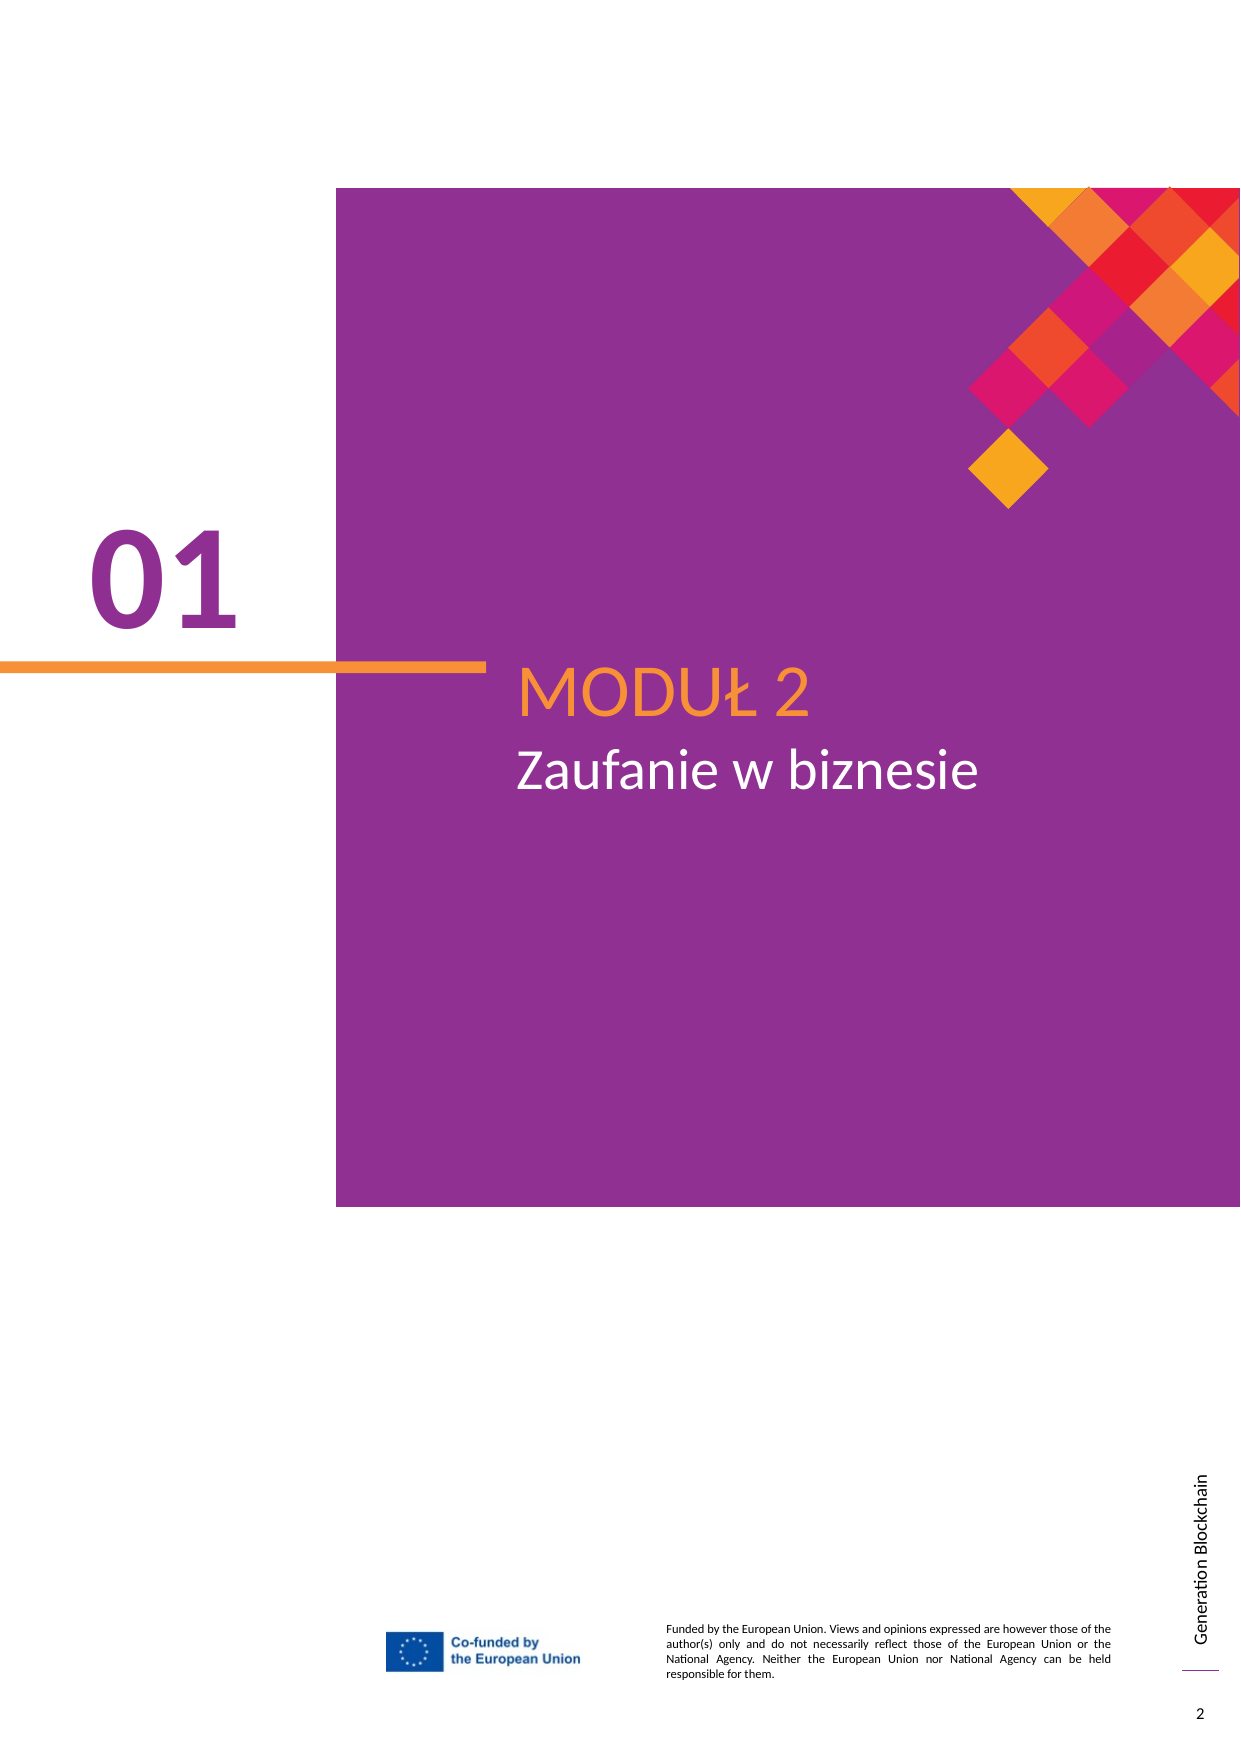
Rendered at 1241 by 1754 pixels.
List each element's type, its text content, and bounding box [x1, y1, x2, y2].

list 01 [74, 471, 375, 727]
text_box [386, 1614, 1126, 1690]
list MODUŁ 2 Zaufanie w biznesie [501, 634, 1209, 975]
slide_number 2 [1169, 1674, 1231, 1751]
